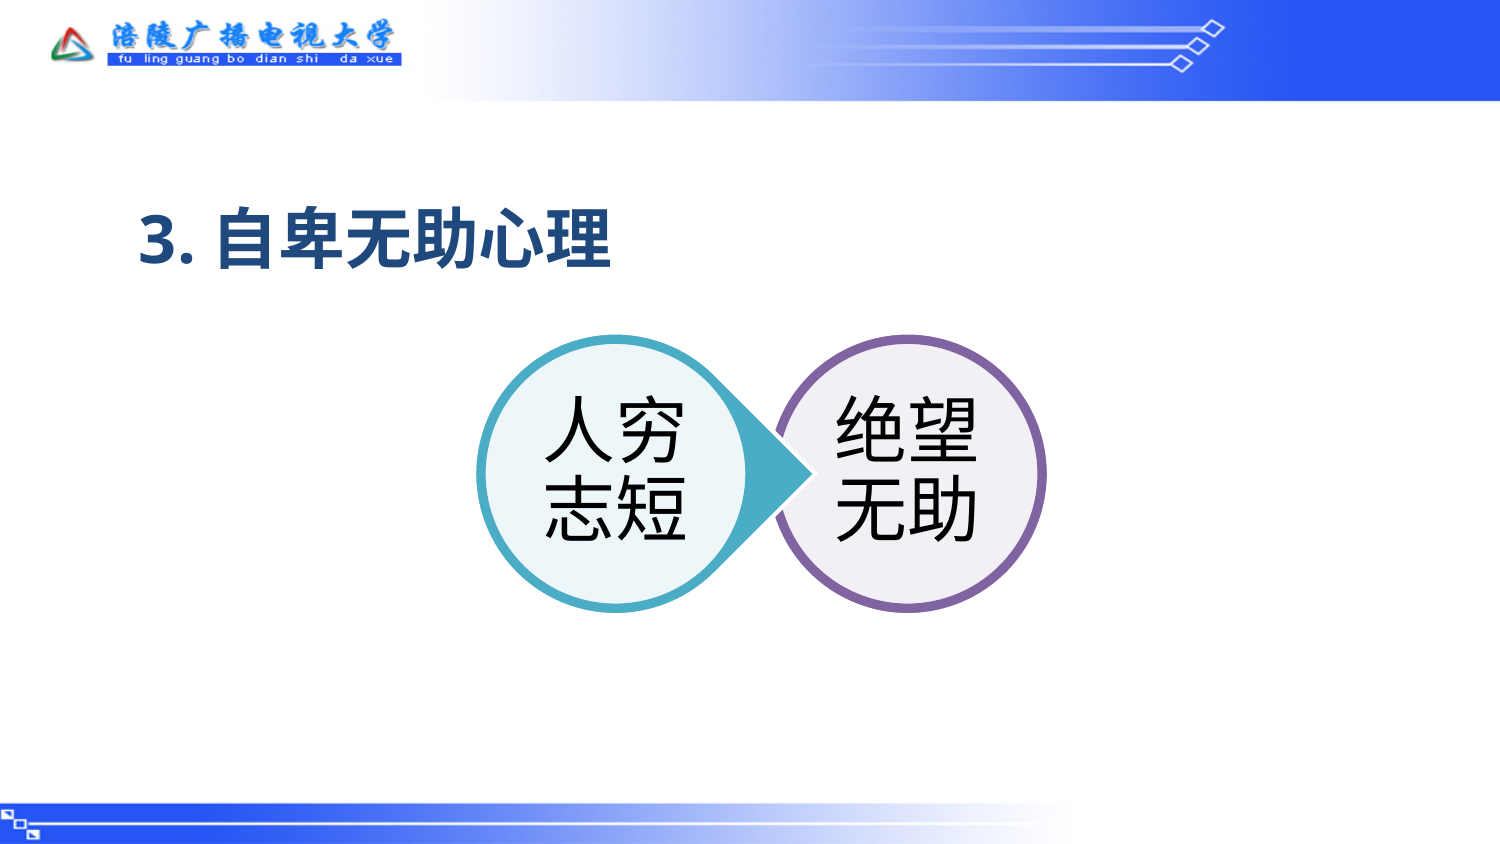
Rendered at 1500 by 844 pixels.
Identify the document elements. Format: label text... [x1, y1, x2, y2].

text_box 3.自卑无助心理 [123, 173, 1140, 224]
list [29, 225, 1436, 723]
picture [0, 0, 1500, 844]
